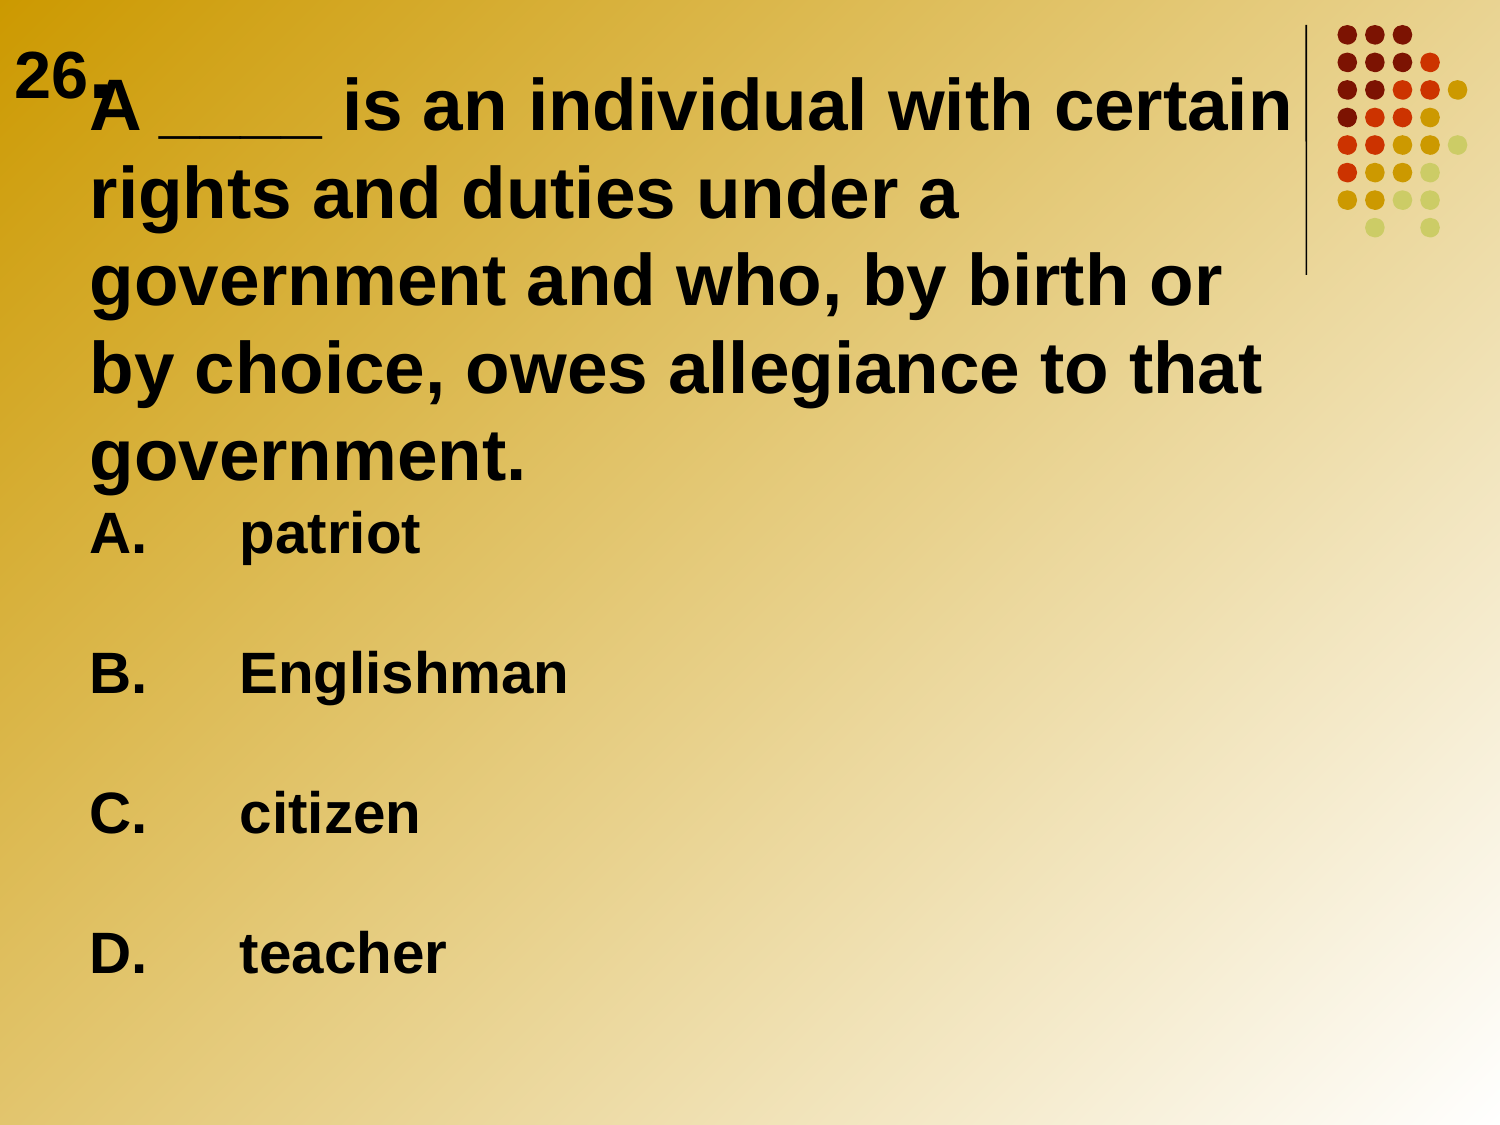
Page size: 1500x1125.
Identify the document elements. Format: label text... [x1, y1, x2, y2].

text_box A ____ is an individual with certain rights and duties under a government and who, by birth or by choice, owes allegiance to that government. A. patriot B. Englishman C. citizen D. teacher [75, 87, 1313, 1063]
text_box 26. [0, 0, 150, 125]
